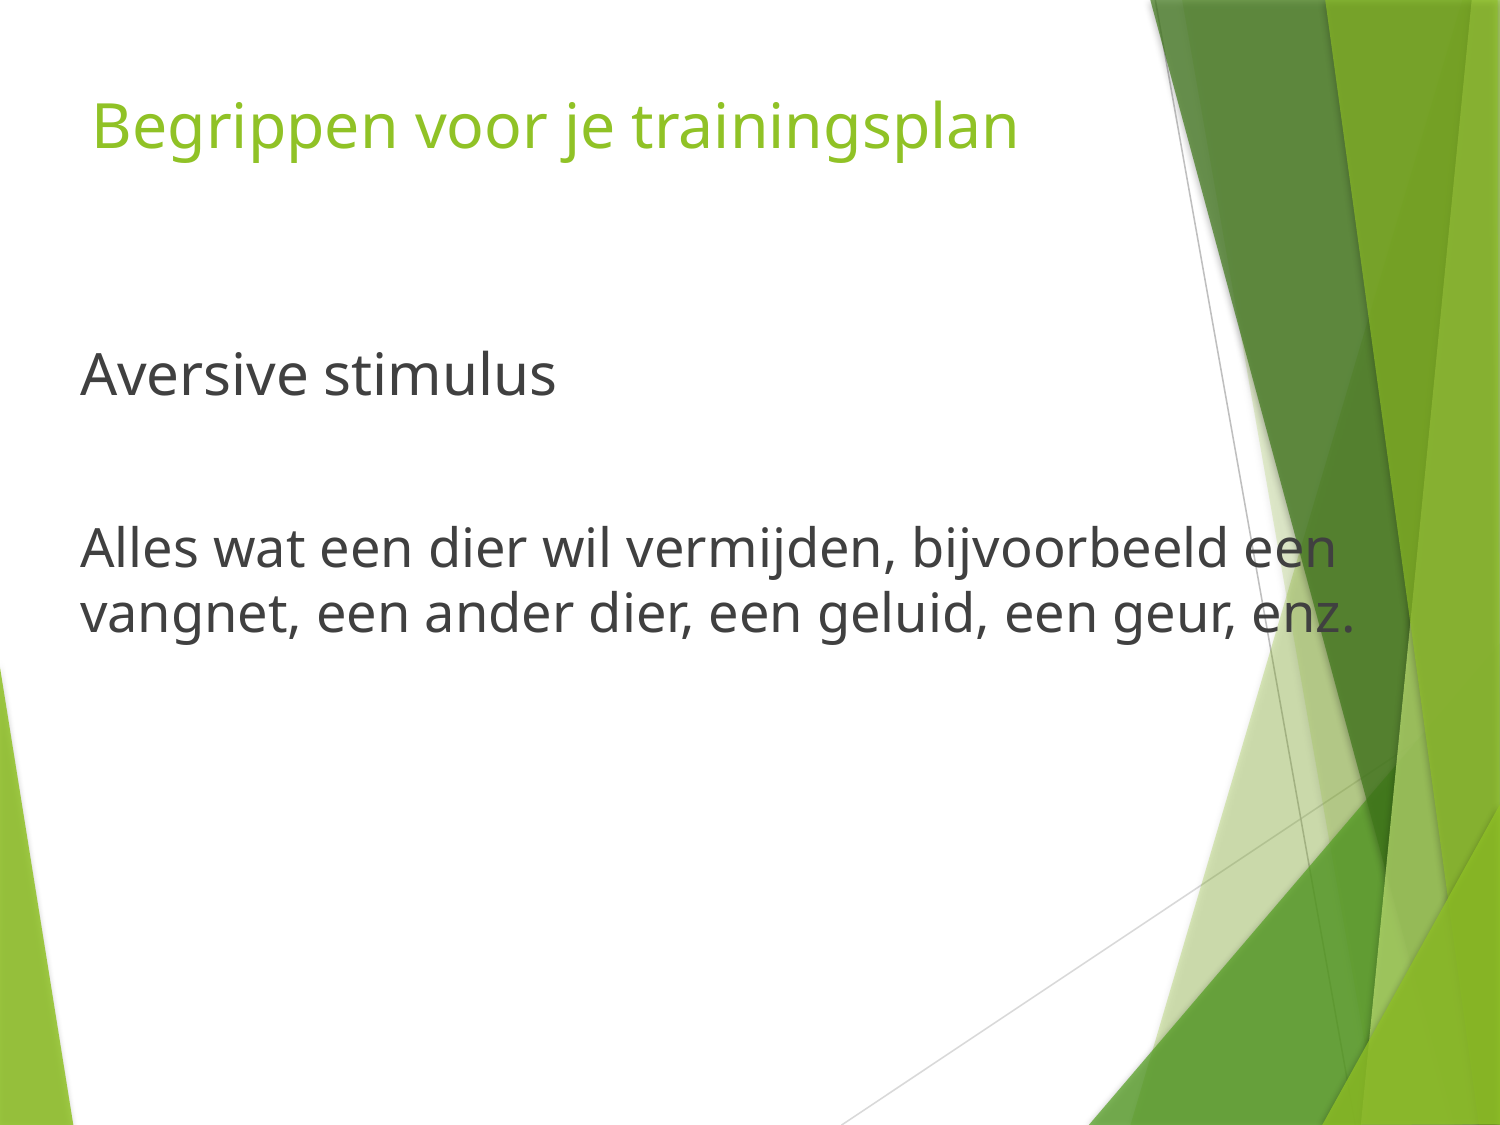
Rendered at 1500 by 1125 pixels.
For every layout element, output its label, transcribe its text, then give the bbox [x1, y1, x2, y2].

title Begrippen voor je trainingsplan [76, 78, 1427, 208]
list Aversive stimulus Alles wat een dier wil vermijden, bijvoorbeeld een vangnet, een ander dier, een geluid, een geur, enz. [64, 243, 1415, 939]
